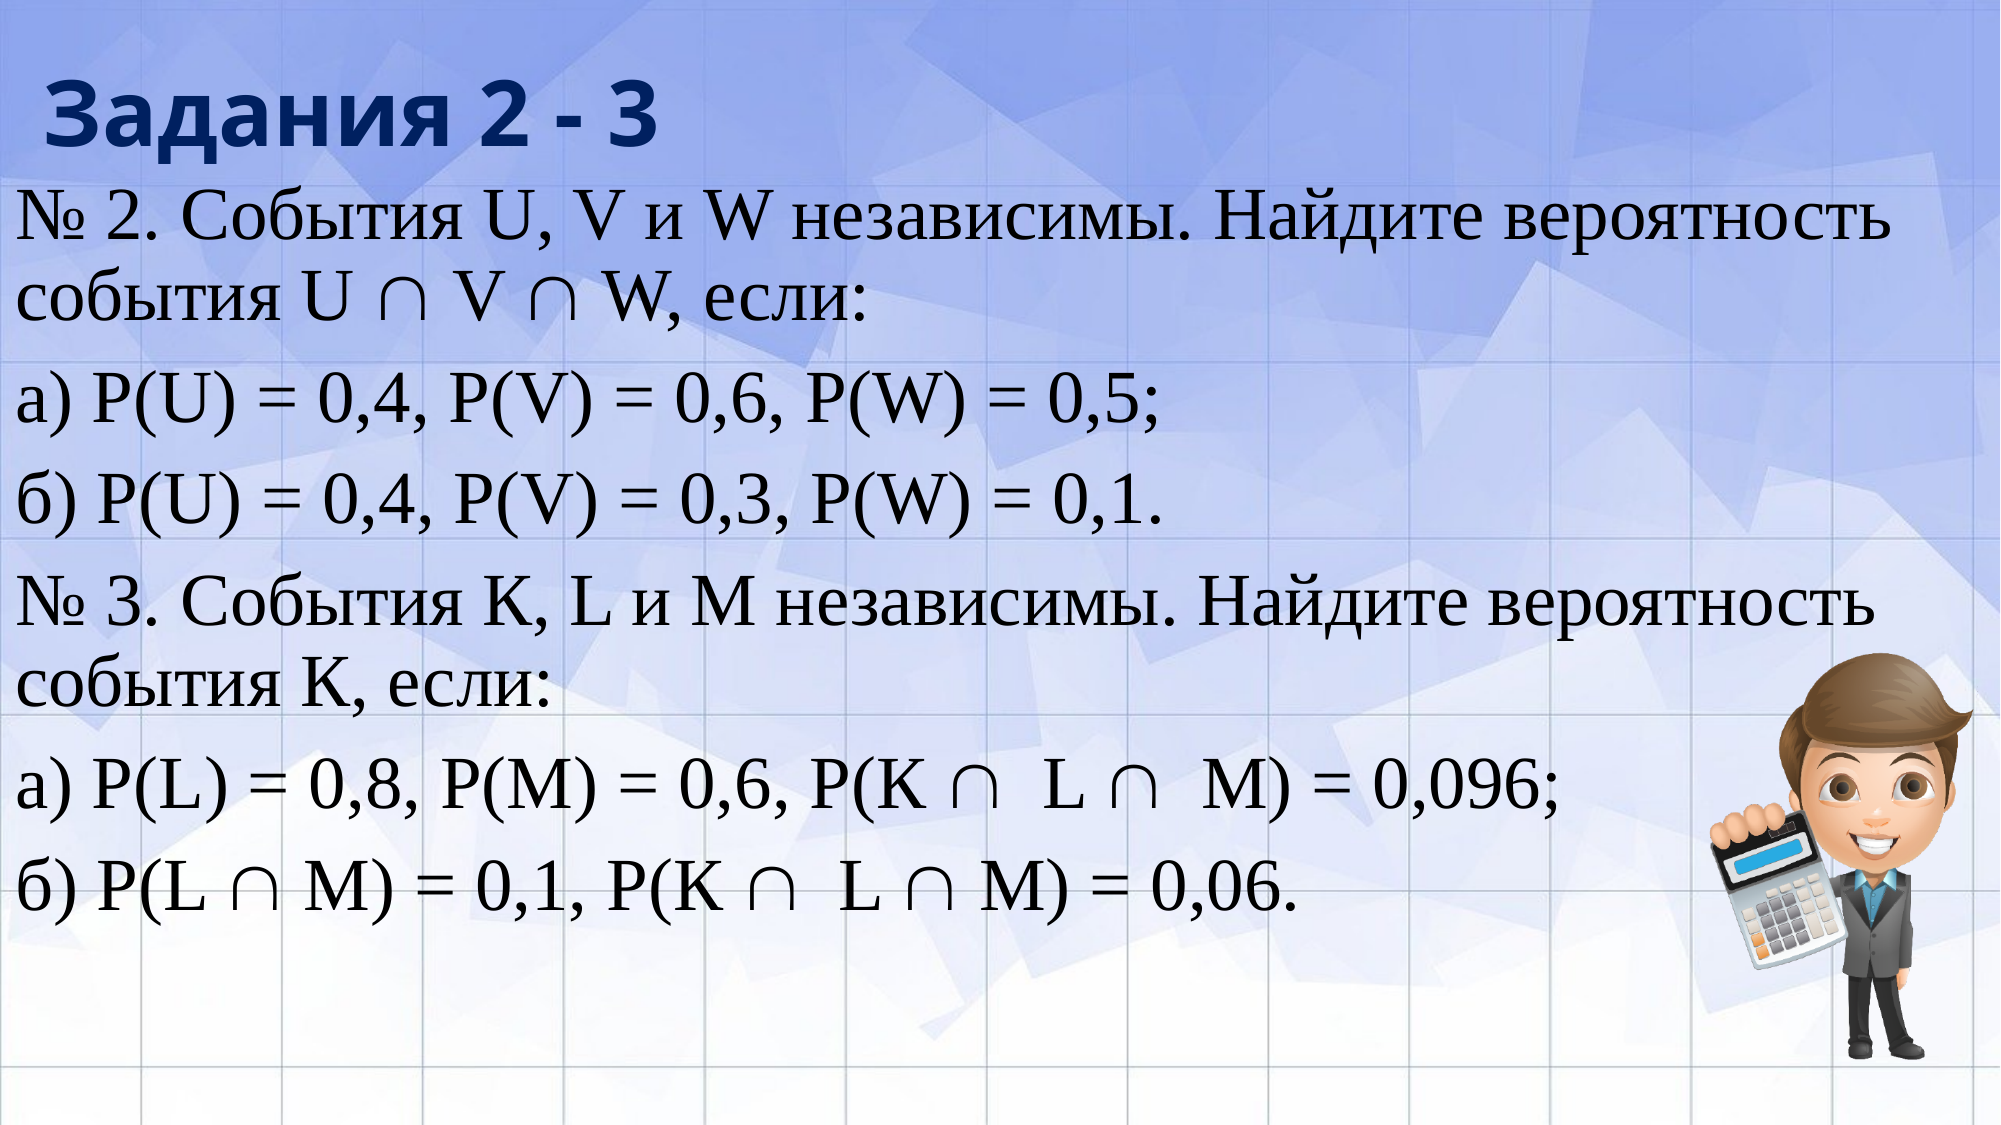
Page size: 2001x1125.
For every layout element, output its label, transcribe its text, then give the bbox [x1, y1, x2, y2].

picture [0, 0, 2001, 1125]
list № 2. События U, V и W независимы. Найдите вероятность события U  V  W, если: а) Р(U) = 0,4, Р(V) = 0,6, P(W) = 0,5; б) Р(U) = 0,4, Р(V) = 0,3, P(W) = 0,1. № 3. События К, L и М независимы. Найдите вероятность события К, если: а) Р(L) = 0,8, Р(М) = 0,6, Р(К  L  М) = 0,096; б) Р(L  М) = 0,1, Р(К  L  М) = 0,06. [0, 167, 1978, 1088]
title Задания 2 - 3 [27, 54, 1863, 167]
